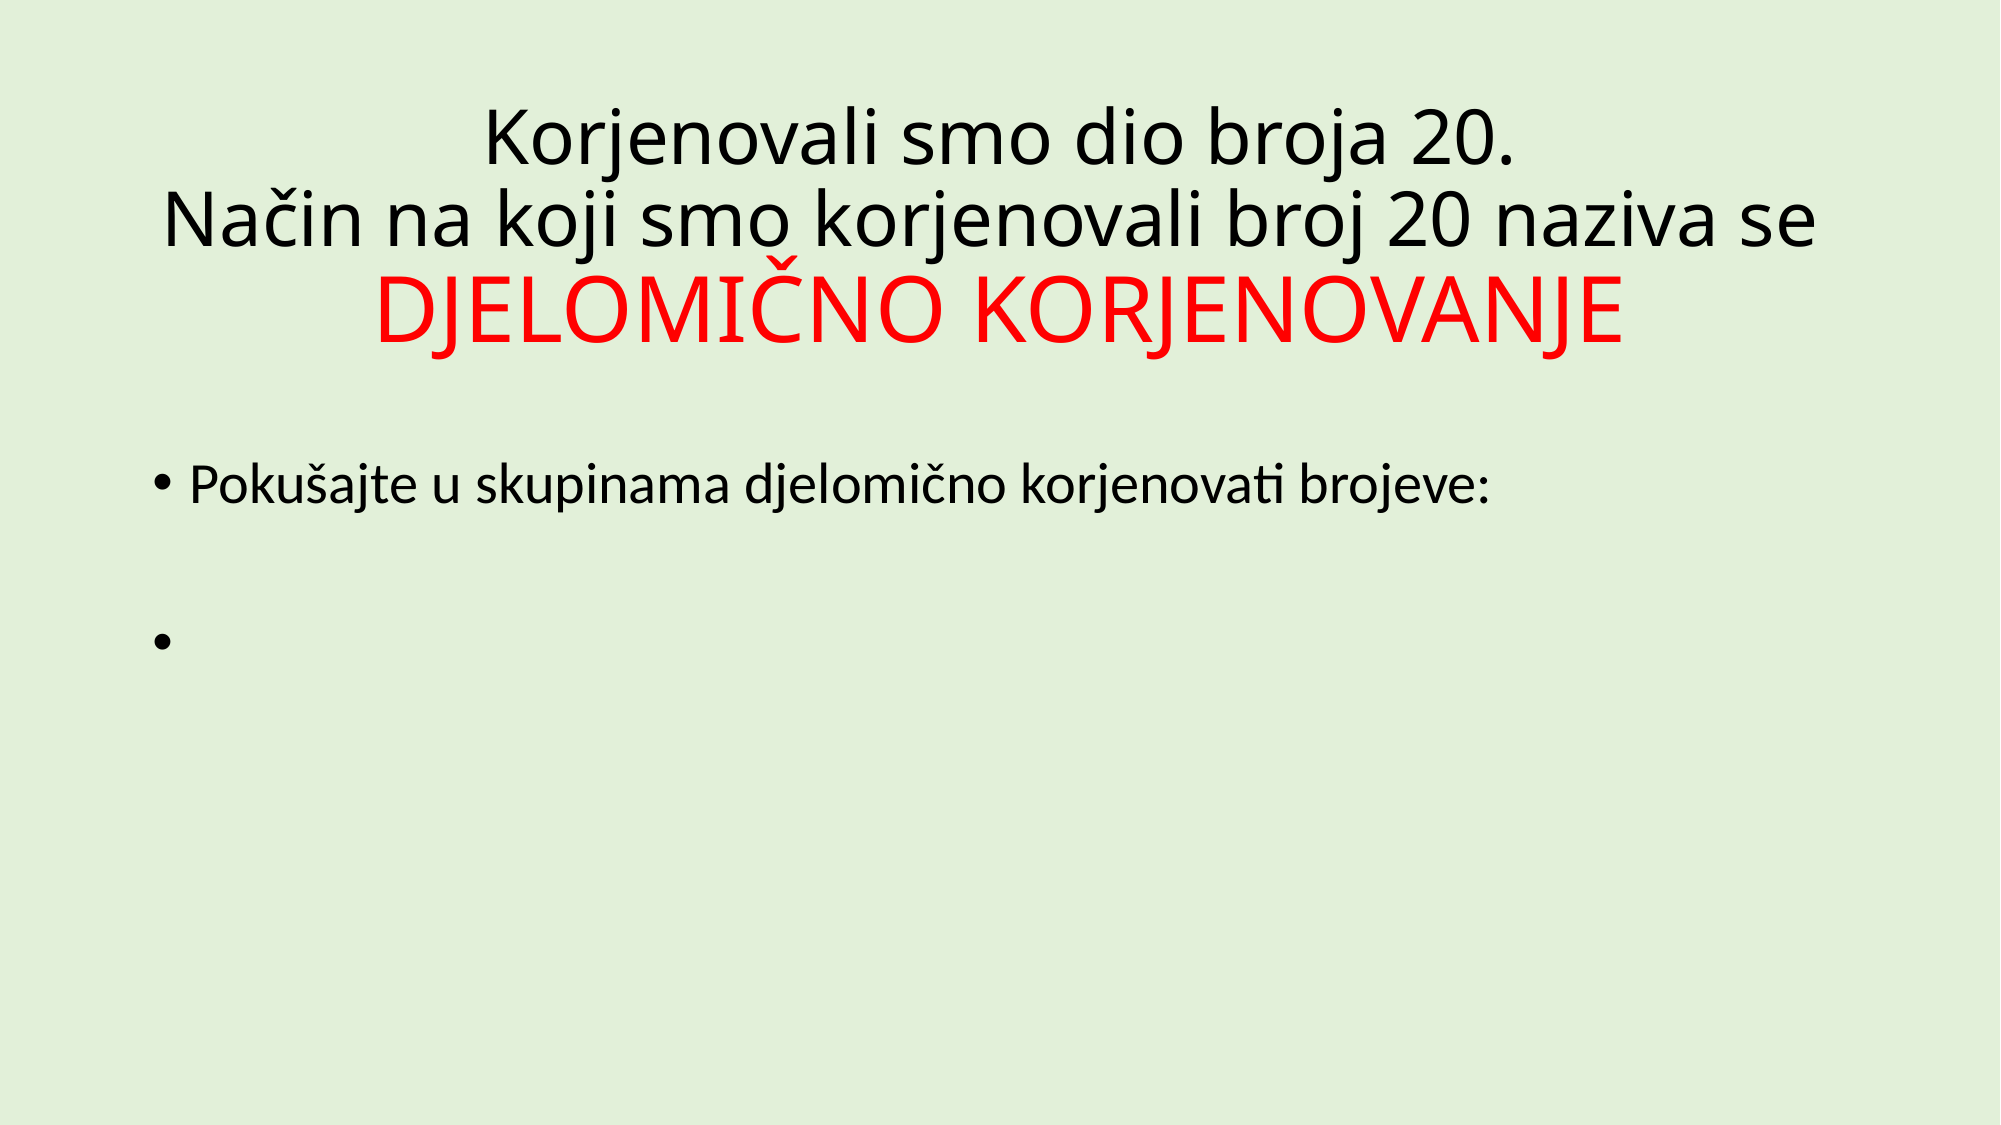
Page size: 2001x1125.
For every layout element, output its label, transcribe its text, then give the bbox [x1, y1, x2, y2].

title Korjenovali smo dio broja 20. Način na koji smo korjenovali broj 20 naziva se DJELOMIČNO KORJENOVANJE [137, 59, 1863, 493]
